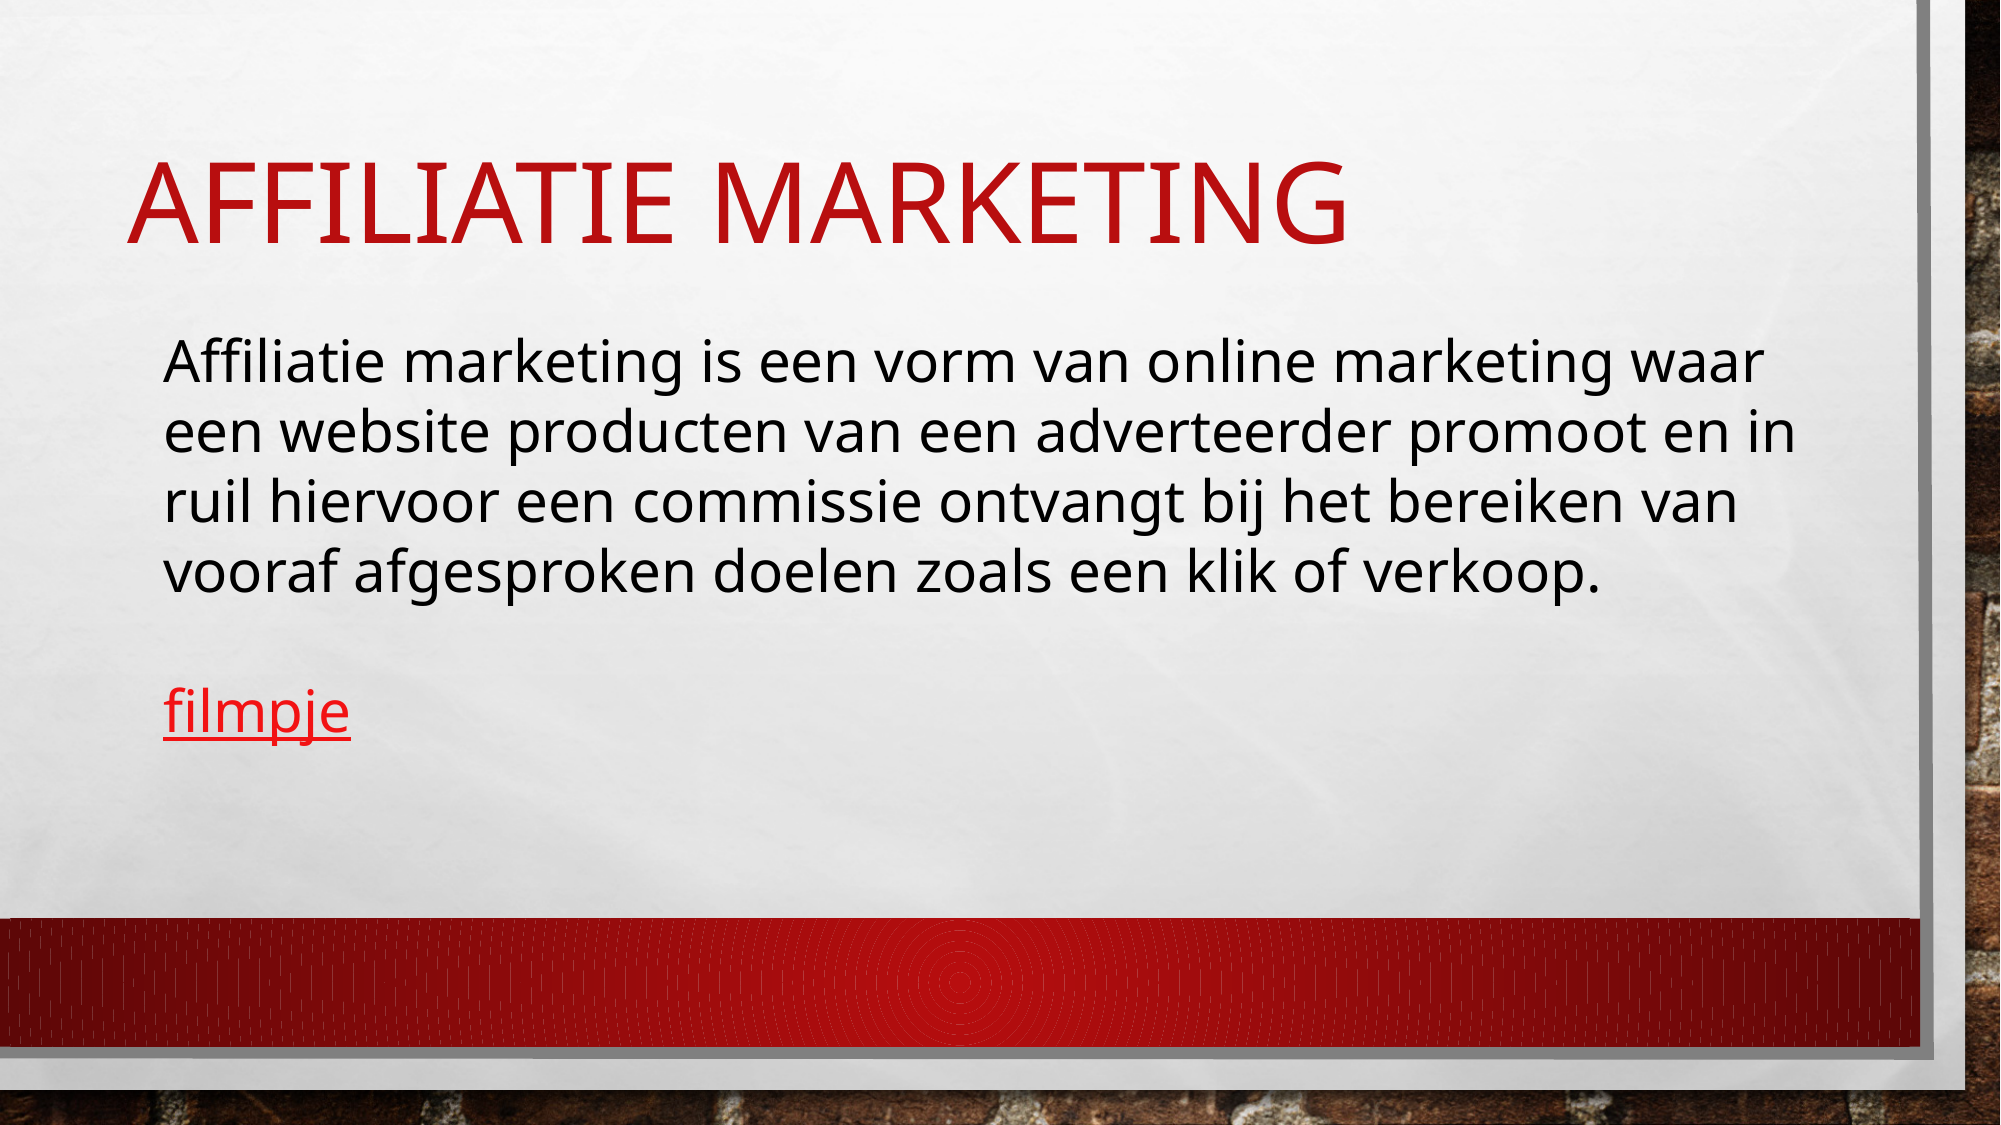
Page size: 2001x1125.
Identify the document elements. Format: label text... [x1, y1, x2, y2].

title Affiliatie marketing [112, 112, 1818, 302]
text_box Affiliatie marketing is een vorm van online marketing waar een website producten van een adverteerder promoot en in ruil hiervoor een commissie ontvangt bij het bereiken van vooraf afgesproken doelen zoals een klik of verkoop. filmpje [148, 316, 1839, 761]
picture [0, 0, 2000, 1125]
